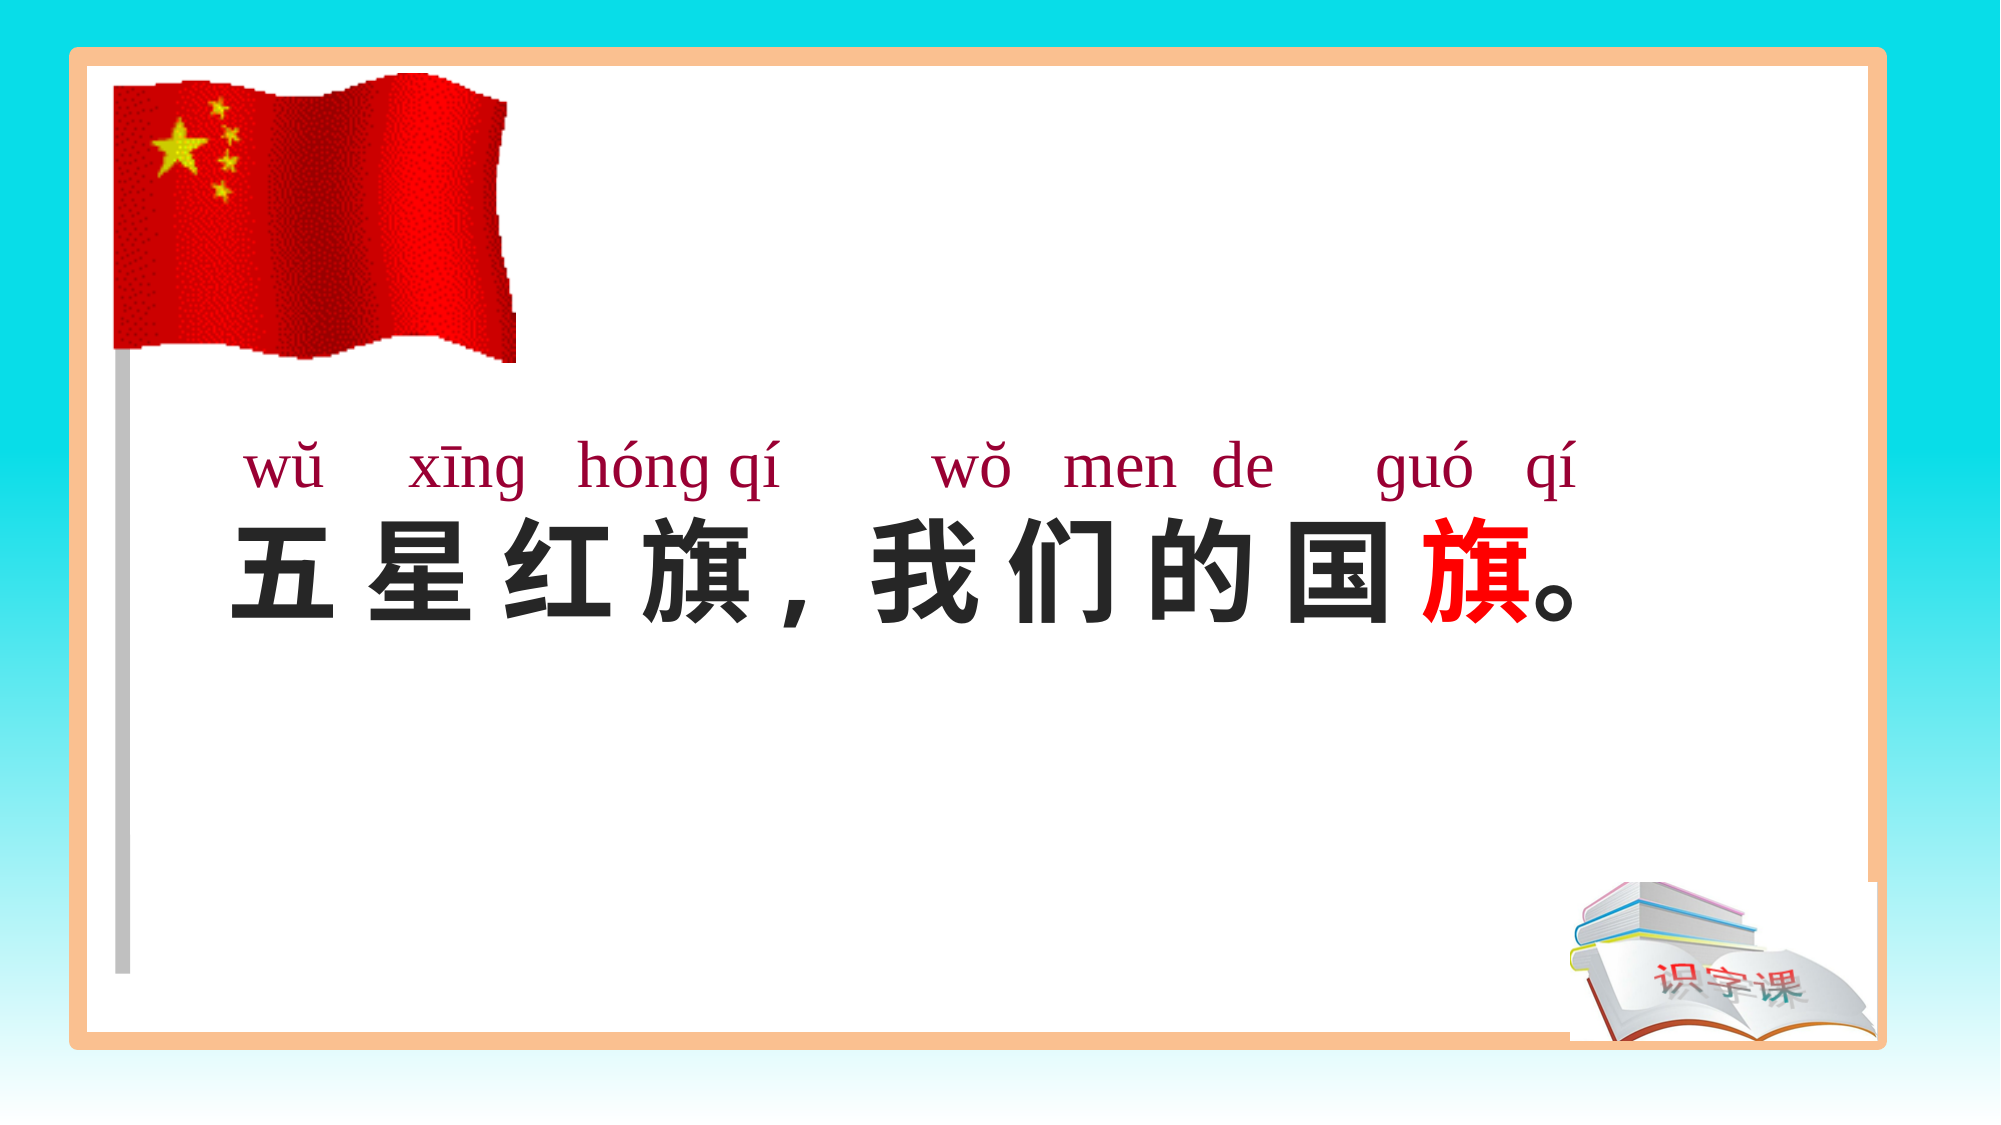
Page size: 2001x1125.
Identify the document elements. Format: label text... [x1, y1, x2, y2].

picture [1570, 882, 1878, 1042]
text_box wŭ xīnɡ hónɡ qí wŏ men de ɡuó qí 五 星 红 旗, 我 们 的 国 旗。 [211, 413, 2000, 644]
picture [92, 73, 516, 363]
text_box [76, 55, 1879, 1043]
